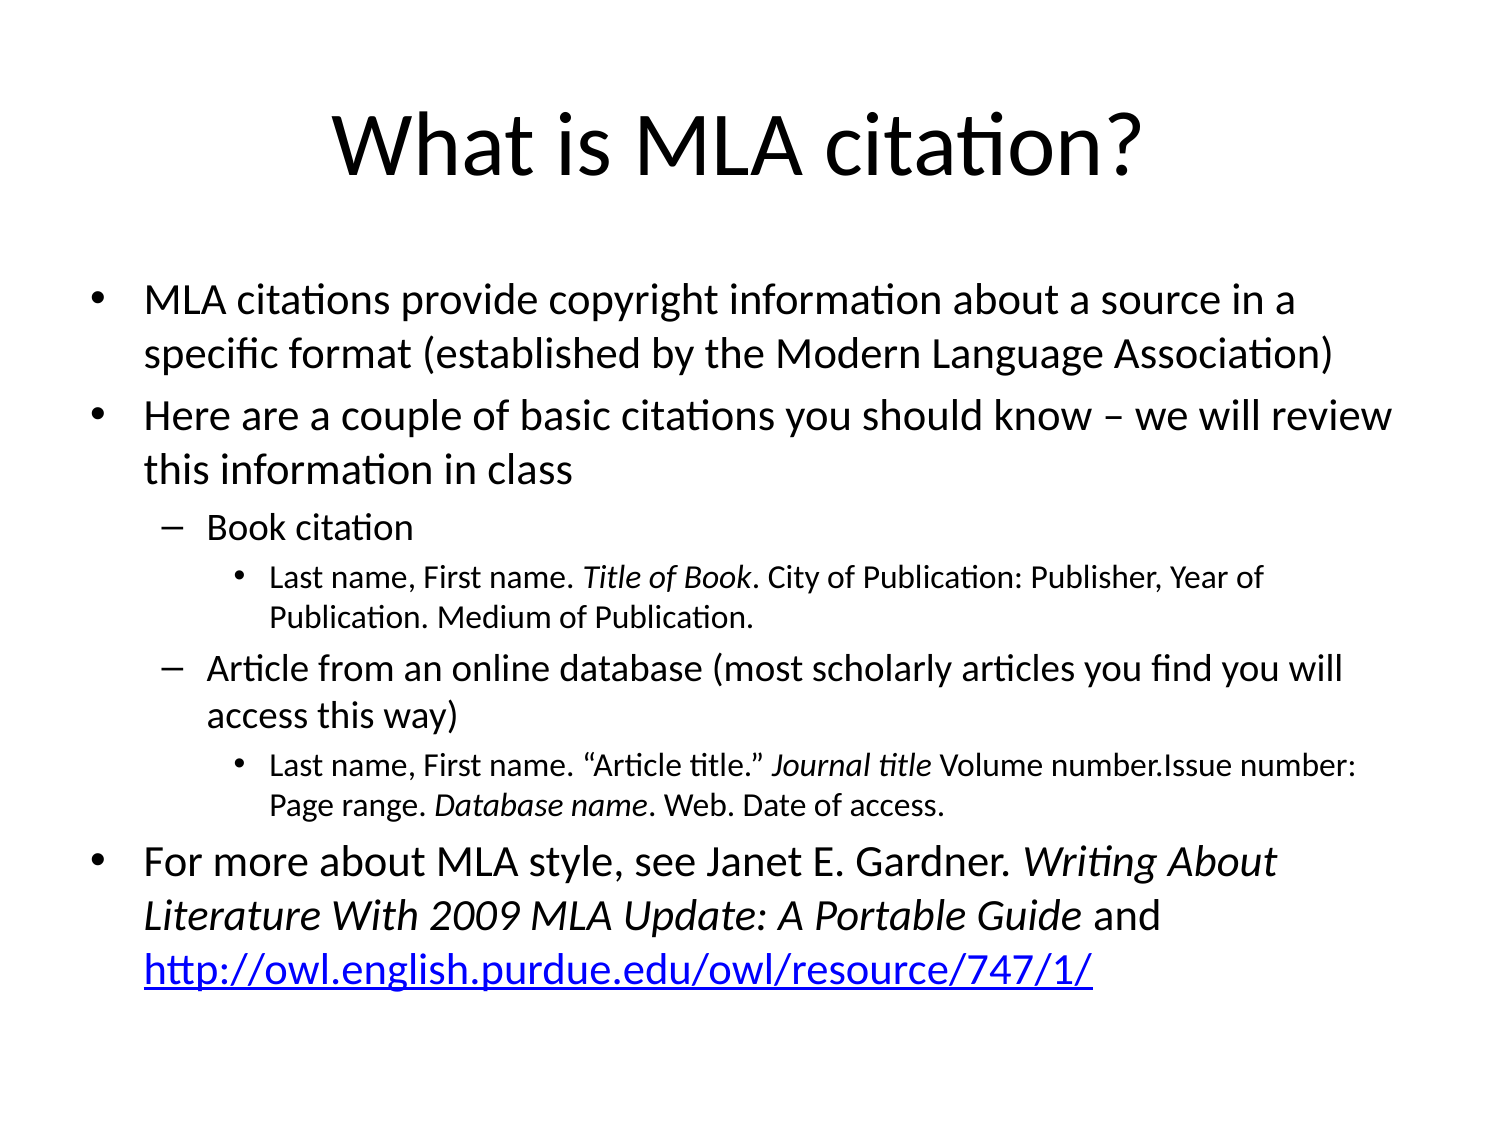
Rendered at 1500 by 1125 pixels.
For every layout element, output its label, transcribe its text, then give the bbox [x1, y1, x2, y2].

list MLA citations provide copyright information about a source in a specific format (established by the Modern Language Association) Here are a couple of basic citations you should know – we will review this information in class Book citation Last name, First name. Title of Book. City of Publication: Publisher, Year of Publication. Medium of Publication. Article from an online database (most scholarly articles you find you will access this way) Last name, First name. “Article title.” Journal title Volume number.Issue number: Page range. Database name. Web. Date of access. For more about MLA style, see Janet E. Gardner. Writing About Literature With 2009 MLA Update: A Portable Guide and http://owl.english.purdue.edu/owl/resource/747/1/ [75, 262, 1425, 1005]
title What is MLA citation? [75, 45, 1425, 233]
